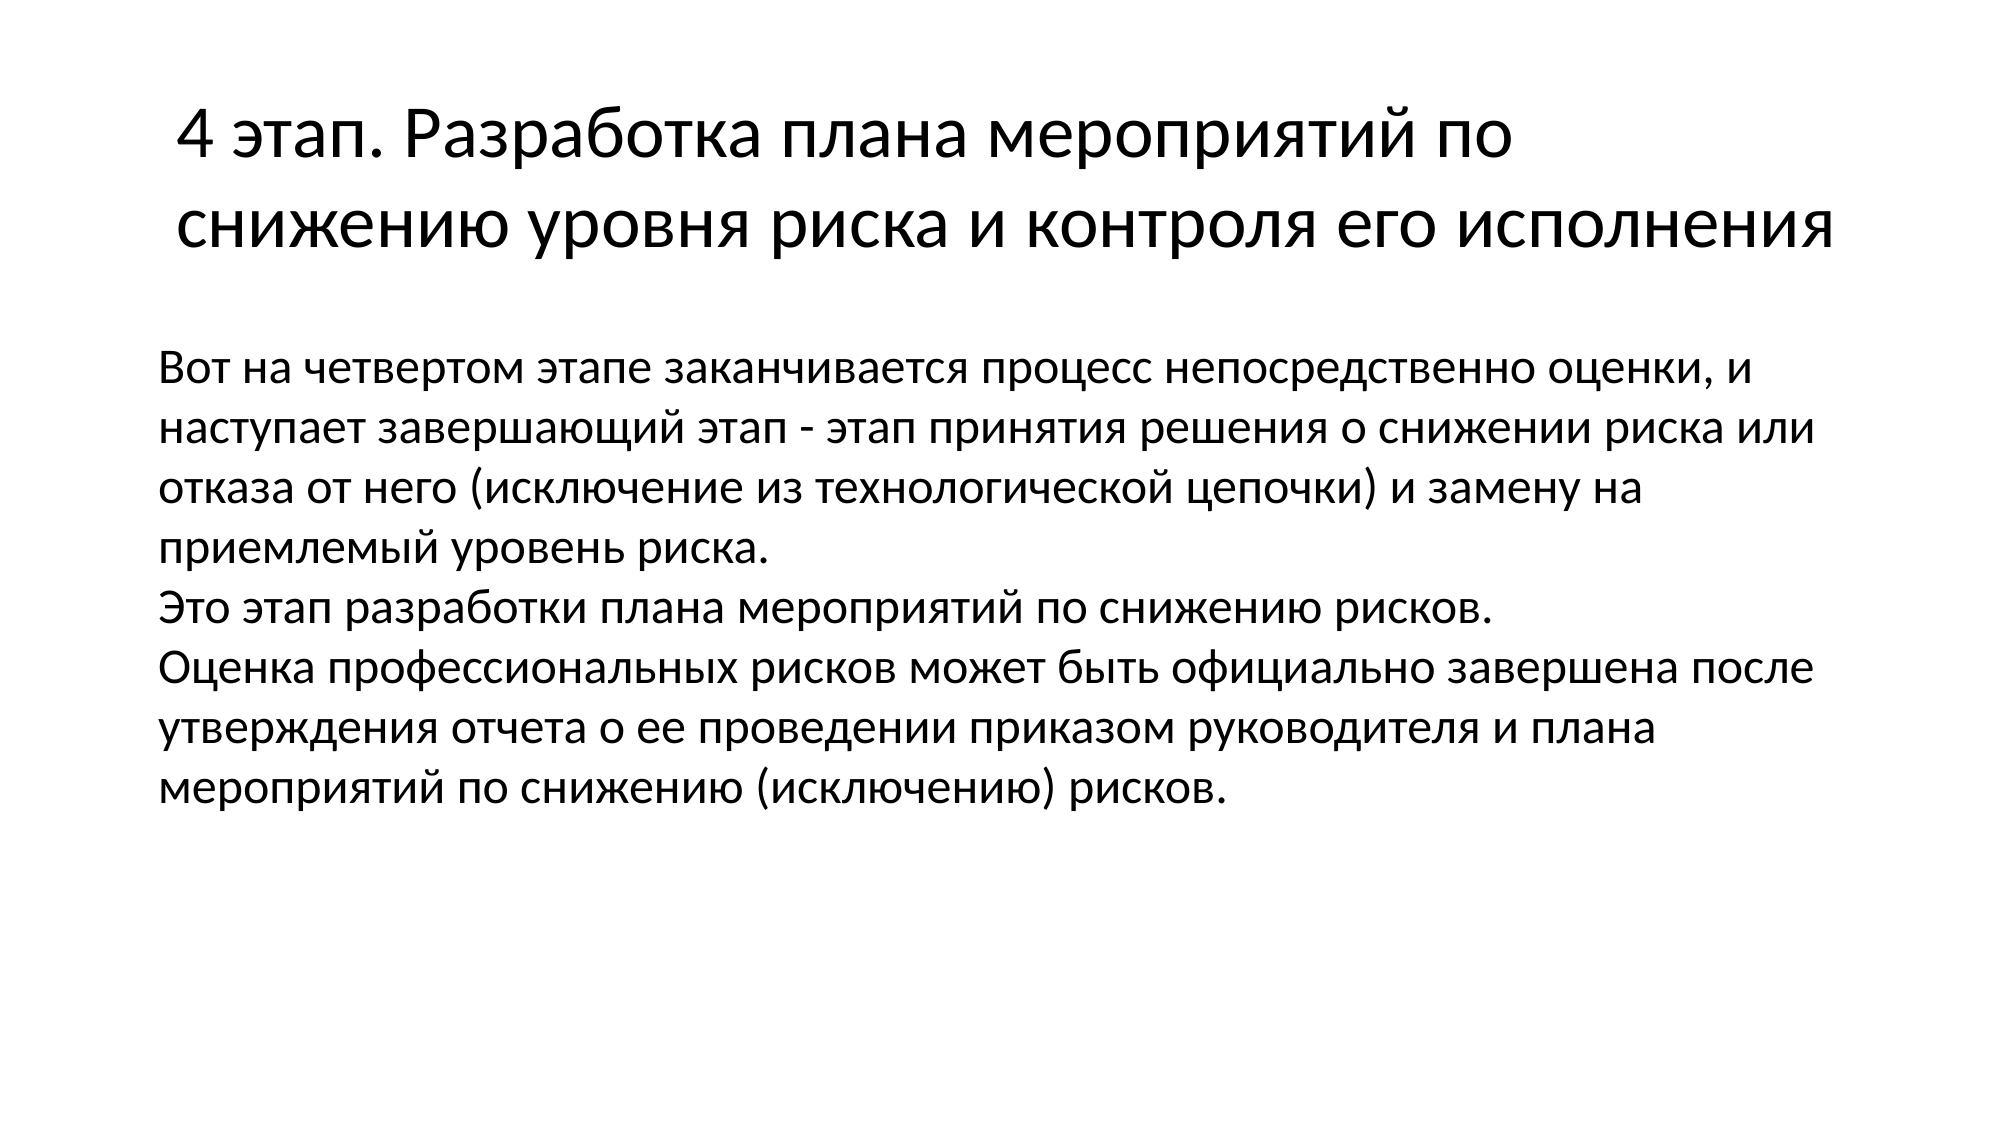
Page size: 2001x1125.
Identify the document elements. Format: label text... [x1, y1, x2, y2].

text_box Вот на четвертом этапе заканчивается процесс непосредственно оценки, и наступает завершающий этап - этап принятия решения о снижении риска или отказа от него (исключение из технологической цепочки) и замену на приемлемый уровень риска. Это этап разработки плана мероприятий по снижению рисков. Оценка профессиональных рисков может быть официально завершена после утверждения отчета о ее проведении приказом руководителя и плана мероприятий по снижению (исключению) рисков. [143, 326, 1859, 1001]
text_box 4 этап. Разработка плана мероприятий по снижению уровня риска и контроля его исполнения [161, 75, 1859, 270]
